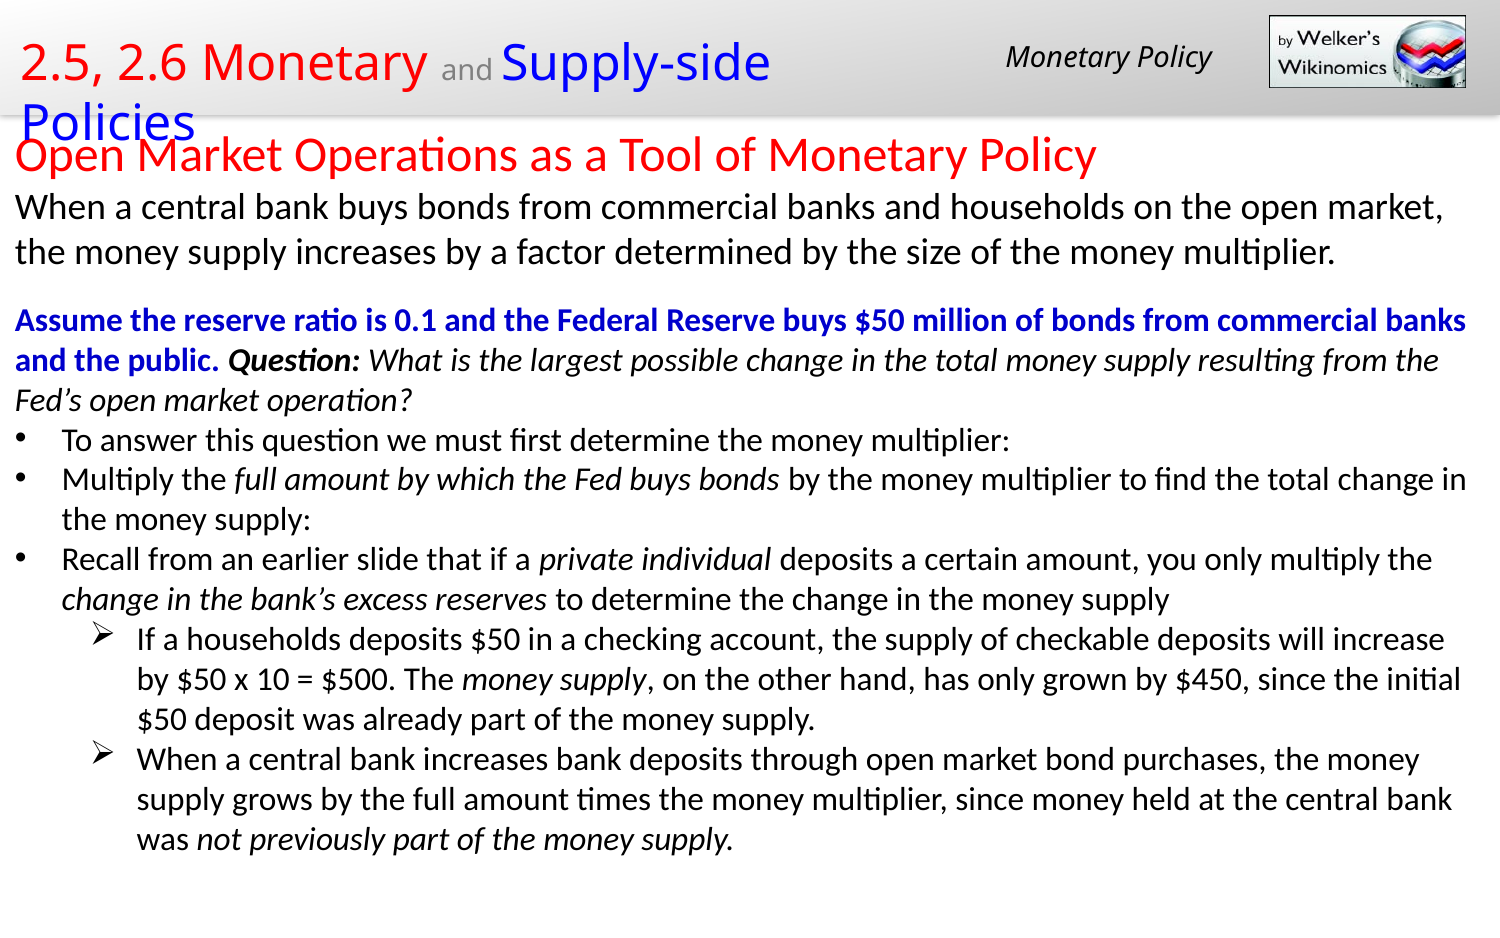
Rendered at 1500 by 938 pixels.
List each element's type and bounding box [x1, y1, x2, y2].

text_box [0, 0, 1500, 115]
